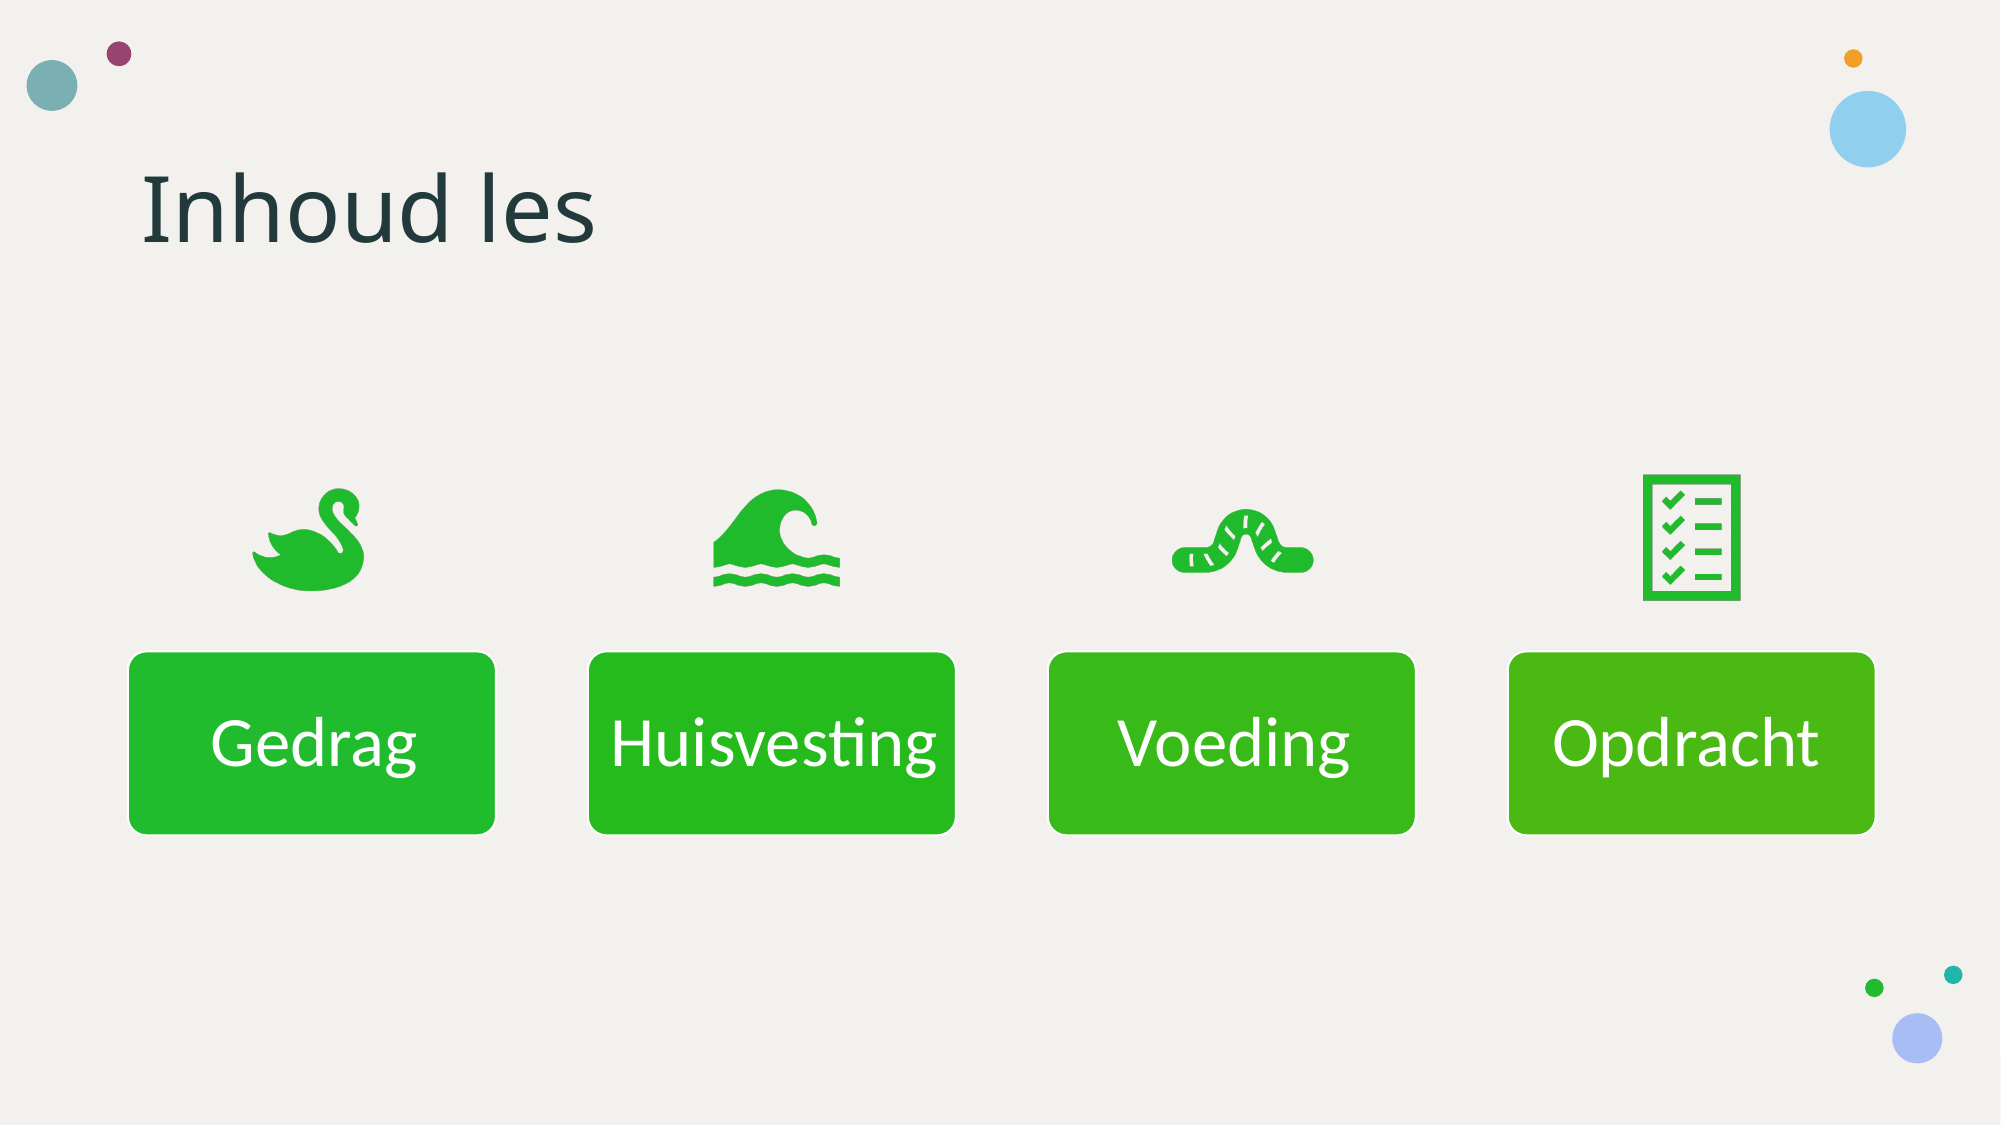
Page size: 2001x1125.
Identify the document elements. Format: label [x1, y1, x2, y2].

picture [1167, 465, 1318, 616]
picture [233, 465, 384, 616]
text_box [26, 41, 1963, 1064]
text_box [0, 0, 2000, 1125]
picture [701, 462, 852, 613]
picture [1616, 462, 1767, 613]
list [127, 473, 1877, 1014]
